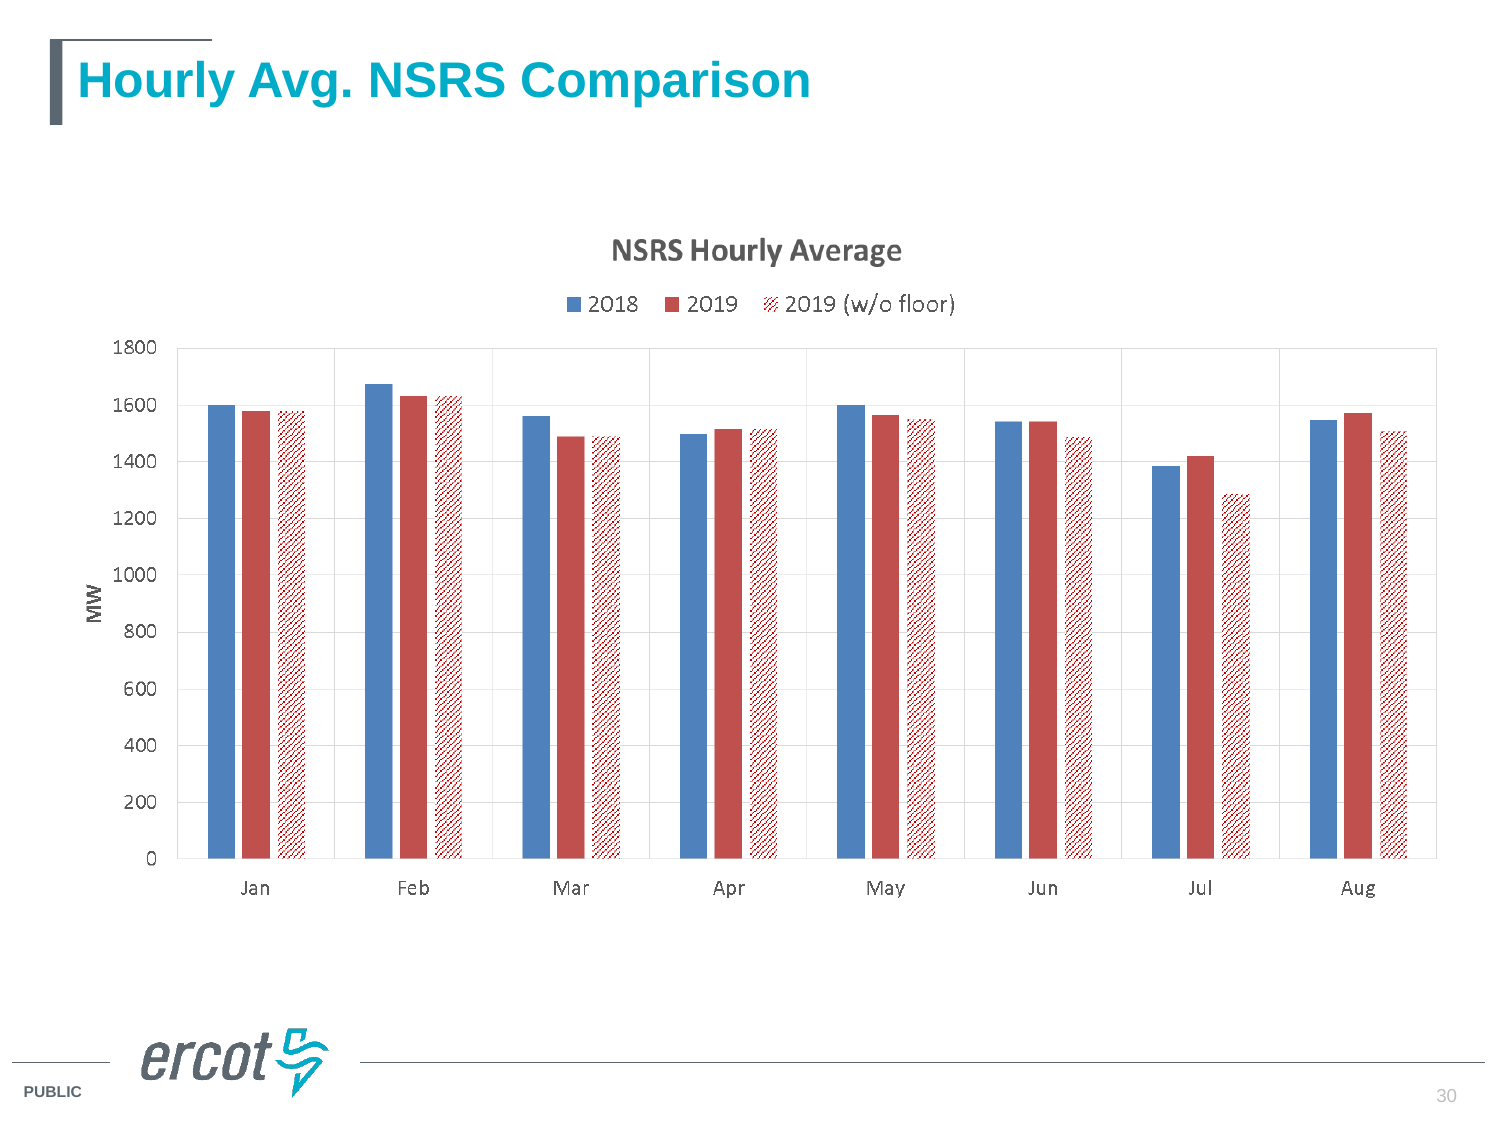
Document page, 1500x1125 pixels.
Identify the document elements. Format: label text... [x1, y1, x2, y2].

picture [137, 1024, 332, 1100]
picture [56, 214, 1457, 912]
title Hourly Avg. NSRS Comparison [62, 39, 1450, 125]
